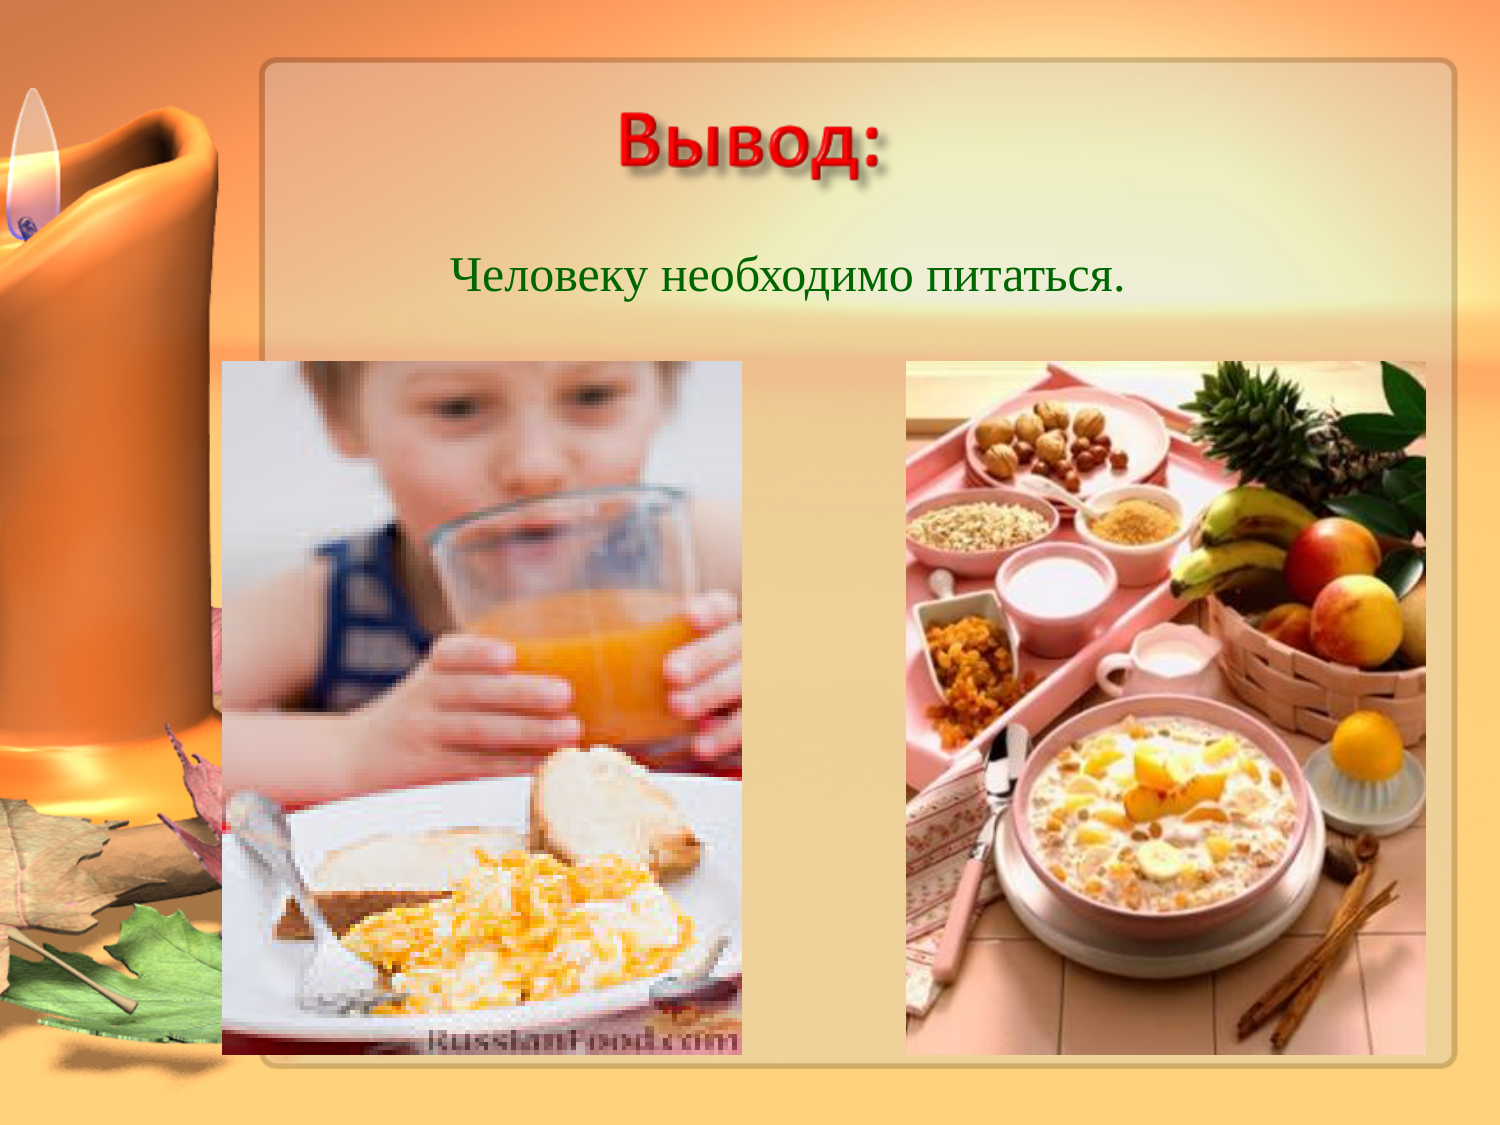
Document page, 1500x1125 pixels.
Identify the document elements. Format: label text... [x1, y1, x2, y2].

text_box Человеку необходимо питаться. [434, 243, 1141, 309]
picture [0, 0, 1500, 1125]
